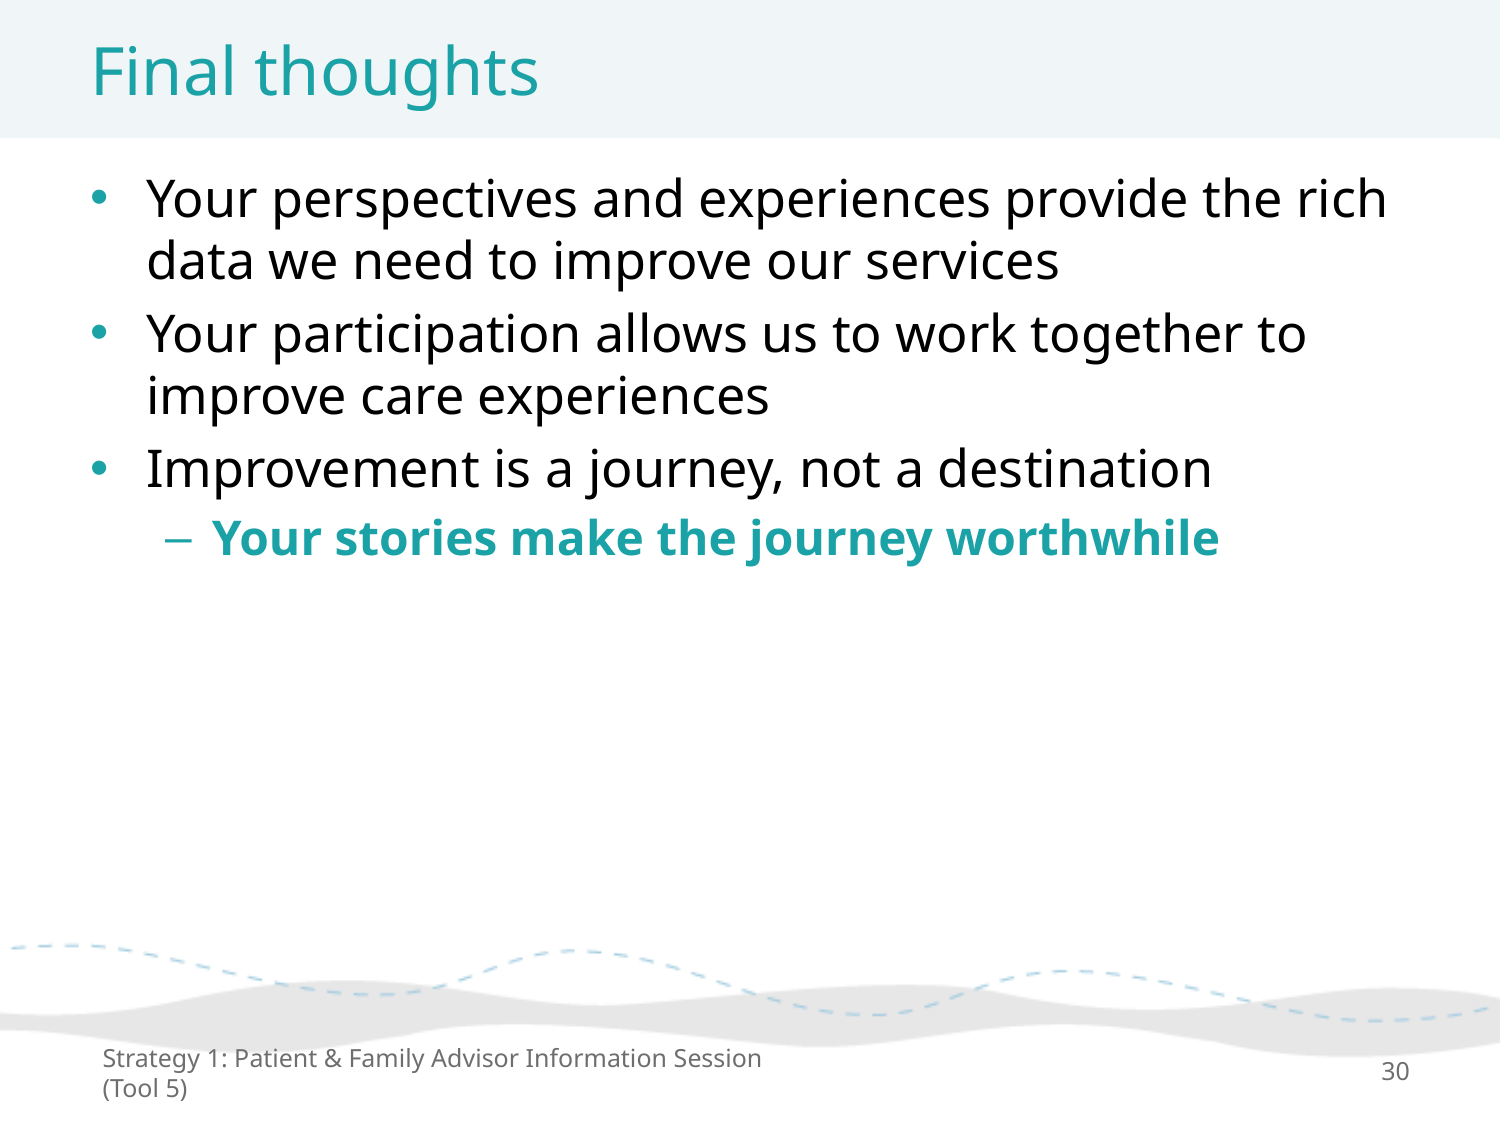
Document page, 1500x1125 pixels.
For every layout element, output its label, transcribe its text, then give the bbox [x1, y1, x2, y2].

title Final thoughts [75, 0, 1425, 138]
footer Strategy 1: Patient & Family Advisor Information Session (Tool 5) [87, 1042, 825, 1103]
slide_number 30 [1074, 1042, 1425, 1103]
list Your perspectives and experiences provide the rich data we need to improve our services Your participation allows us to work together to improve care experiences Improvement is a journey, not a destination Your stories make the journey worthwhile [75, 157, 1425, 900]
picture [0, 0, 1500, 1125]
